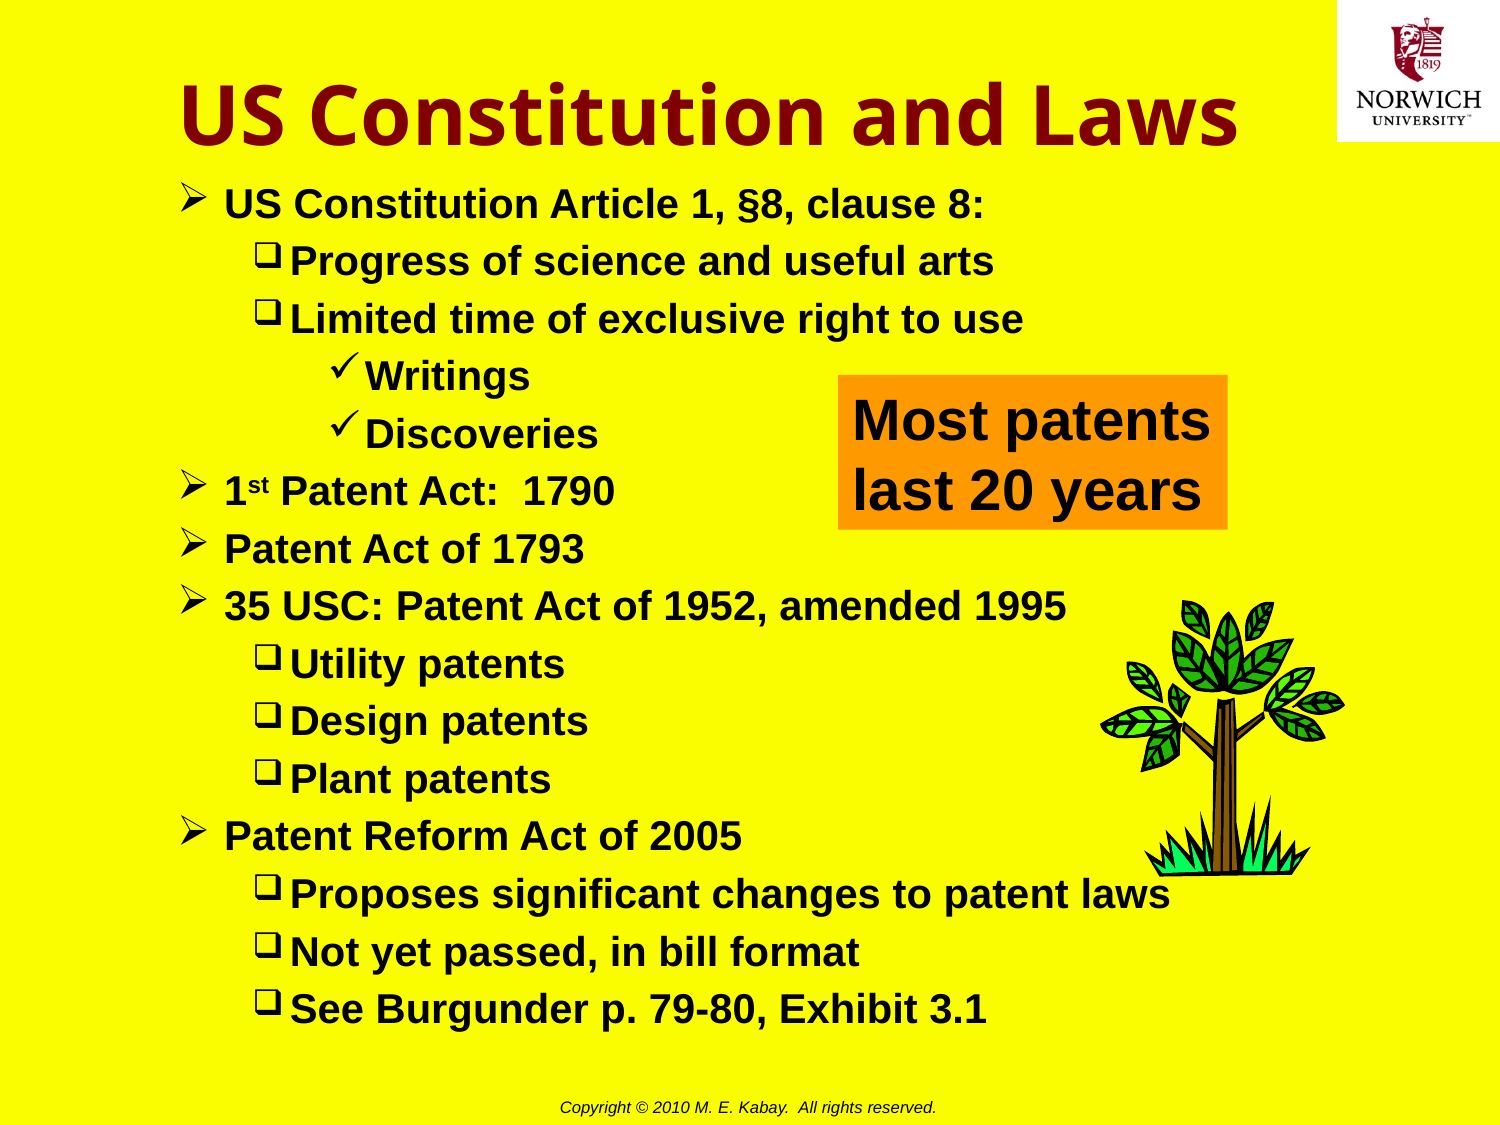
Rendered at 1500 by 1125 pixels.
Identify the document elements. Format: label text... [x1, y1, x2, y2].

list US Constitution Article 1, §8, clause 8: Progress of science and useful arts Limited time of exclusive right to use Writings Discoveries 1st Patent Act: 1790 Patent Act of 1793 35 USC: Patent Act of 1952, amended 1995 Utility patents Design patents Plant patents Patent Reform Act of 2005 Proposes significant changes to patent laws Not yet passed, in bill format See Burgunder p. 79-80, Exhibit 3.1 [161, 174, 1339, 1088]
picture [1337, 0, 1500, 142]
title US Constitution and Laws [161, 24, 1339, 174]
text_box Most patents last 20 years [838, 374, 1228, 530]
picture [1099, 599, 1346, 877]
